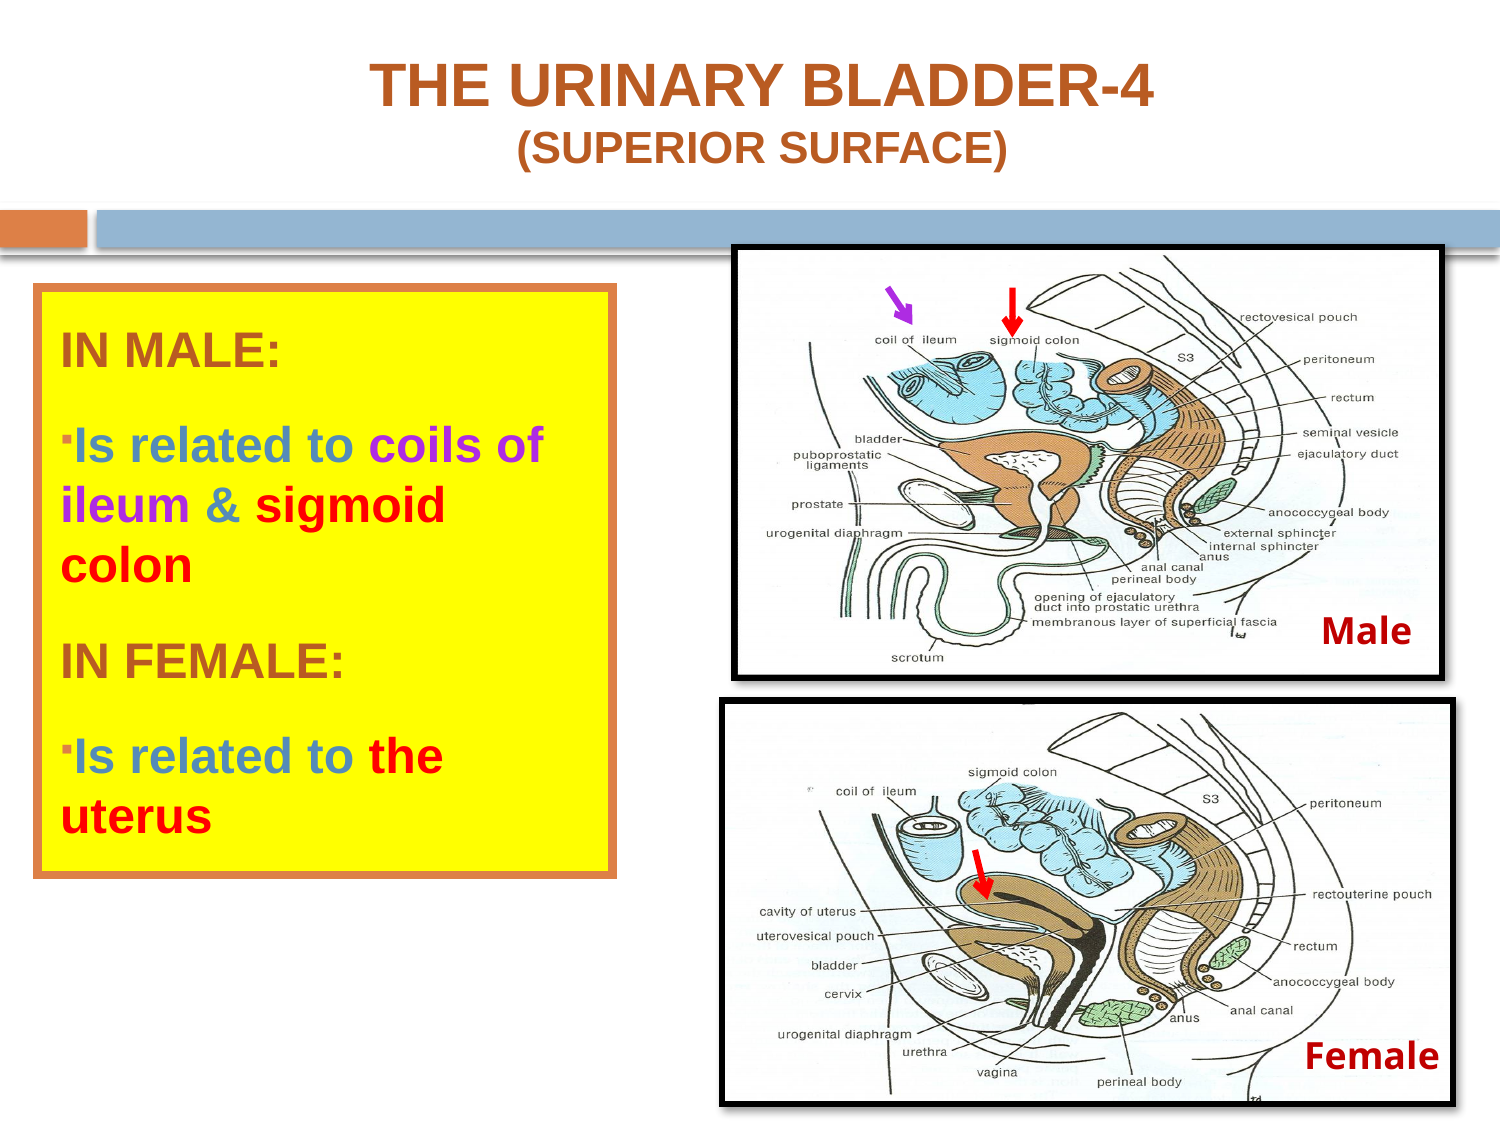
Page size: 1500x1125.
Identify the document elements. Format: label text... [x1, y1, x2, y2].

title THE URINARY BLADDER-4 (SUPERIOR SURFACE) [99, 37, 1425, 181]
list IN MALE: Is related to coils of ileum & sigmoid colon IN FEMALE: Is related to the uterus [33, 283, 617, 879]
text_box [955, 868, 1007, 882]
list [737, 249, 1440, 676]
picture [724, 703, 1451, 1102]
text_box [880, 293, 920, 319]
